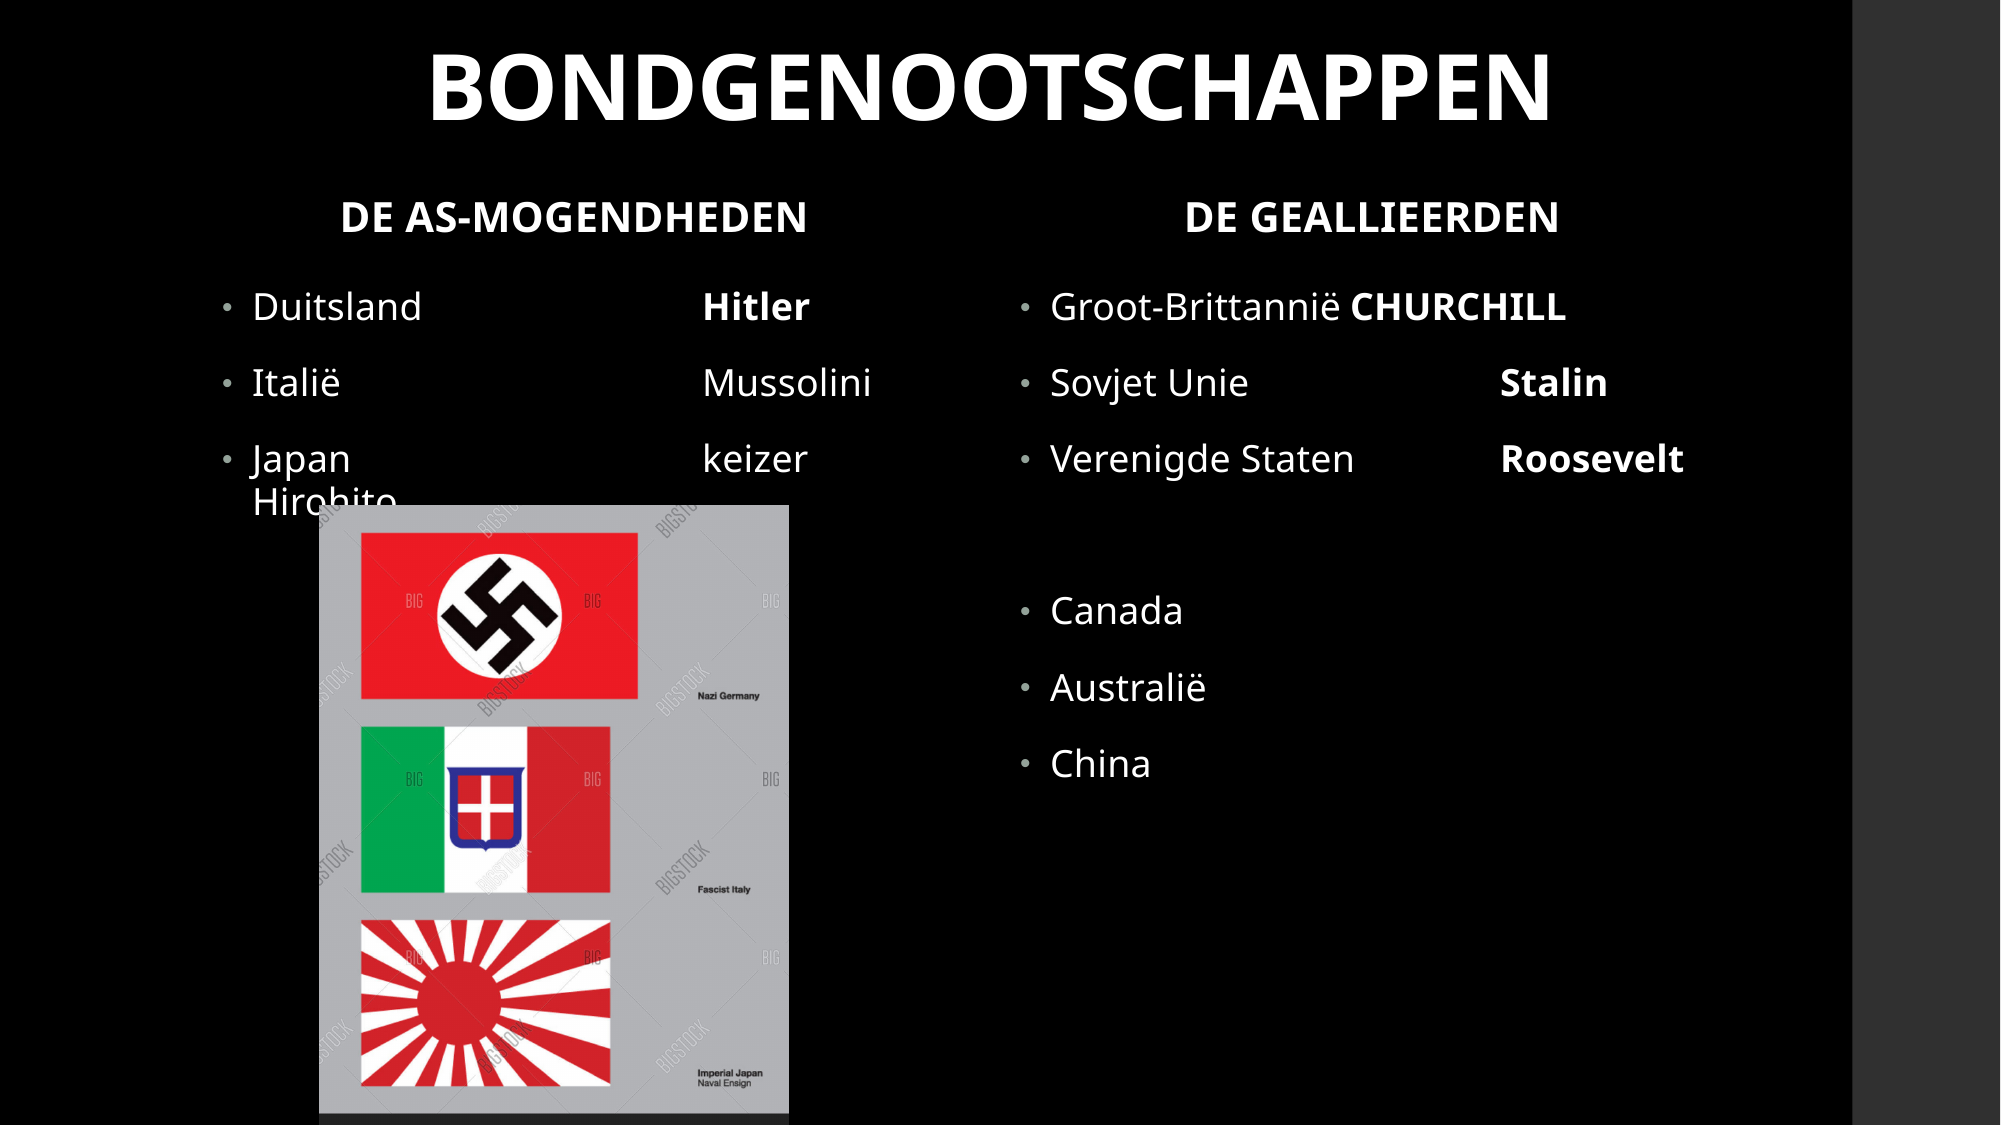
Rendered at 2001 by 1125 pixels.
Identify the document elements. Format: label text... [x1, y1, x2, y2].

title BONDGENOOTSCHAPPEN [206, 0, 1797, 149]
list Duitsland Hitler Italië Mussolini Japan keizer Hirohito [206, 279, 965, 1013]
picture [318, 505, 790, 1125]
list Groot-Brittannië CHURCHILL Sovjet Unie Stalin Verenigde Staten Roosevelt Canada Australië China [1005, 279, 1815, 1013]
list DE GEALLIEERDEN [1005, 148, 1740, 250]
list DE AS-MOGENDHEDEN [206, 148, 942, 250]
